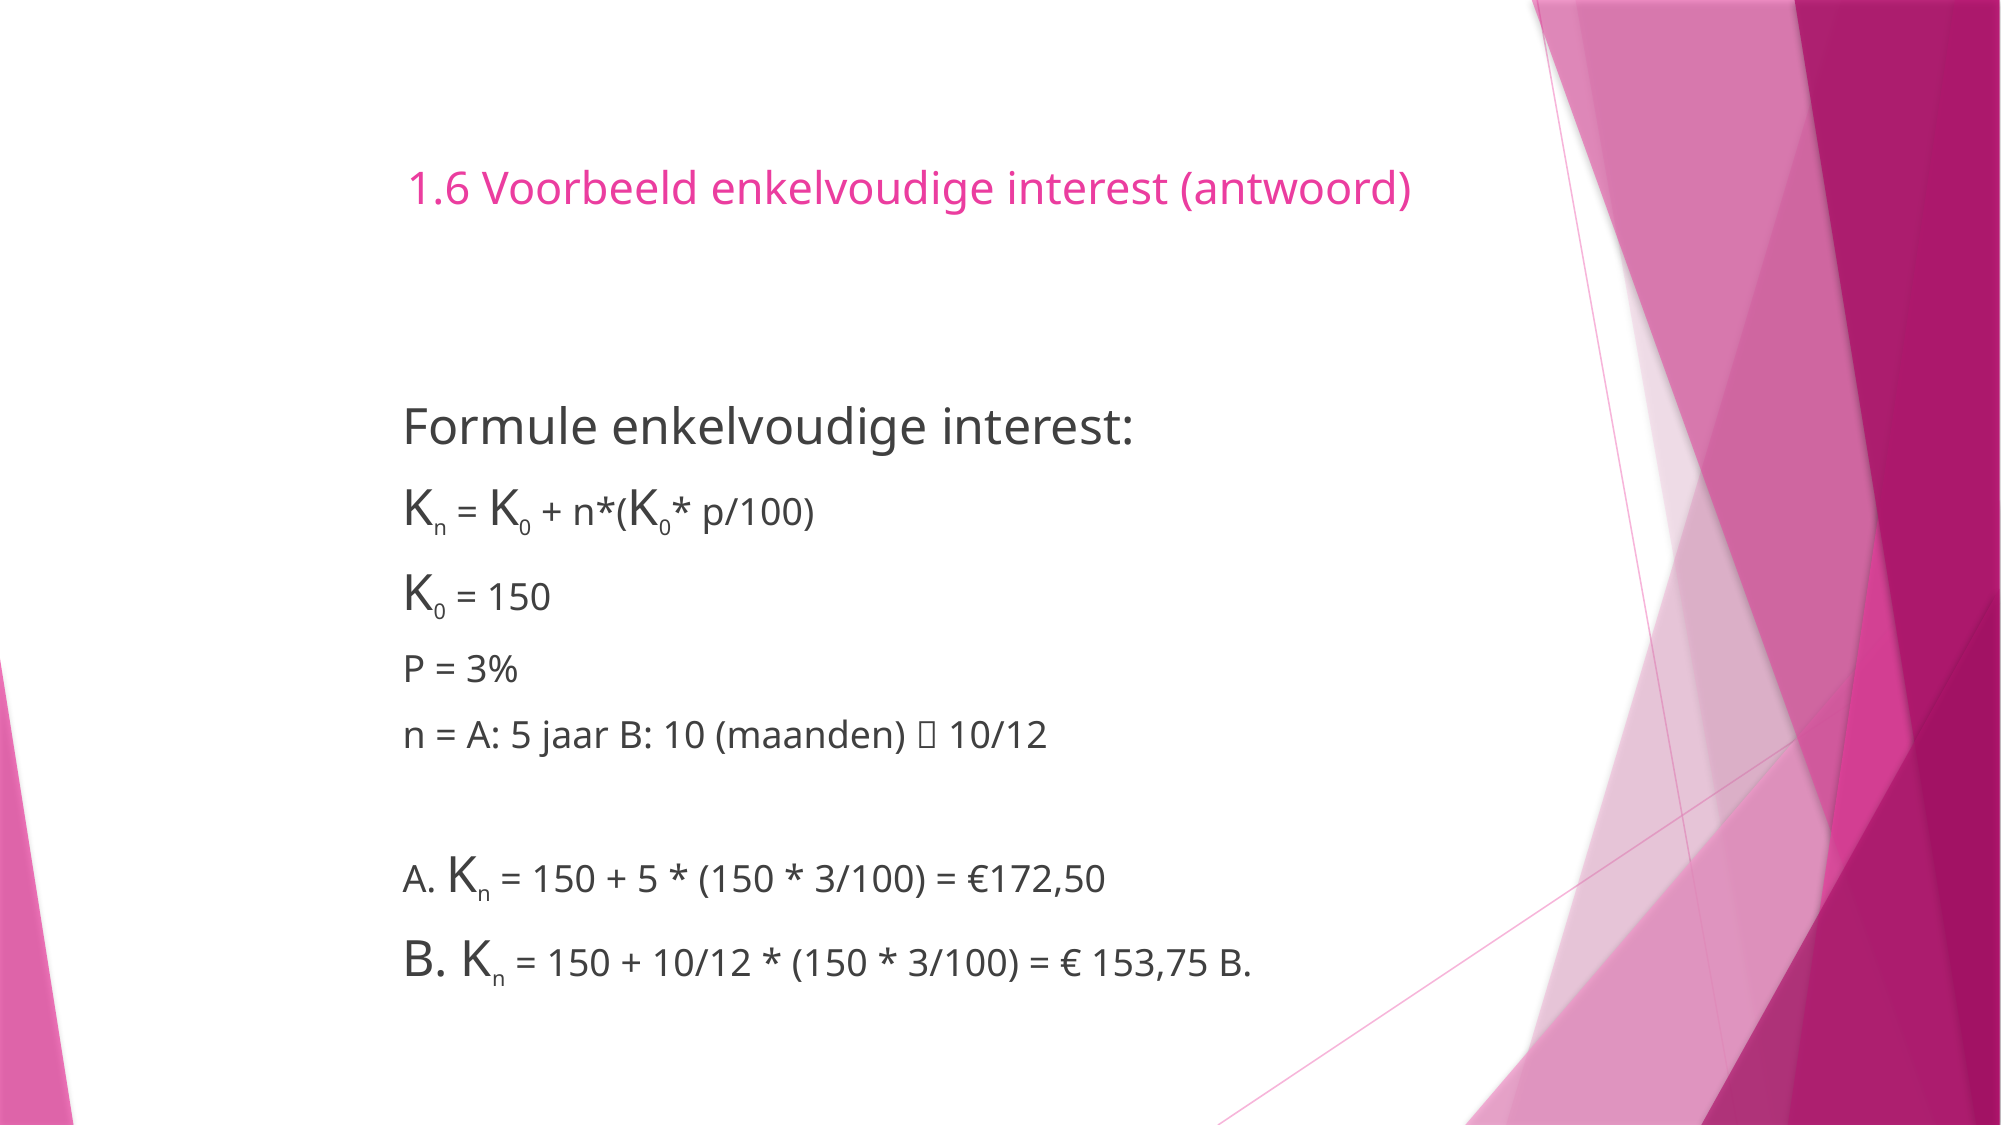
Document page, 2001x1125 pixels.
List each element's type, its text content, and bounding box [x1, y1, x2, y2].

title 1.6 Voorbeeld enkelvoudige interest (antwoord) [391, 152, 1433, 269]
list Formule enkelvoudige interest: Kn = K0 + n*(K0* p/100) K0 = 150 P = 3% n = A: 5 jaar B: 10 (maanden)  10/12 A. Kn = 150 + 5 * (150 * 3/100) = €172,50 B. Kn = 150 + 10/12 * (150 * 3/100) = € 153,75 B. [387, 387, 1709, 1059]
